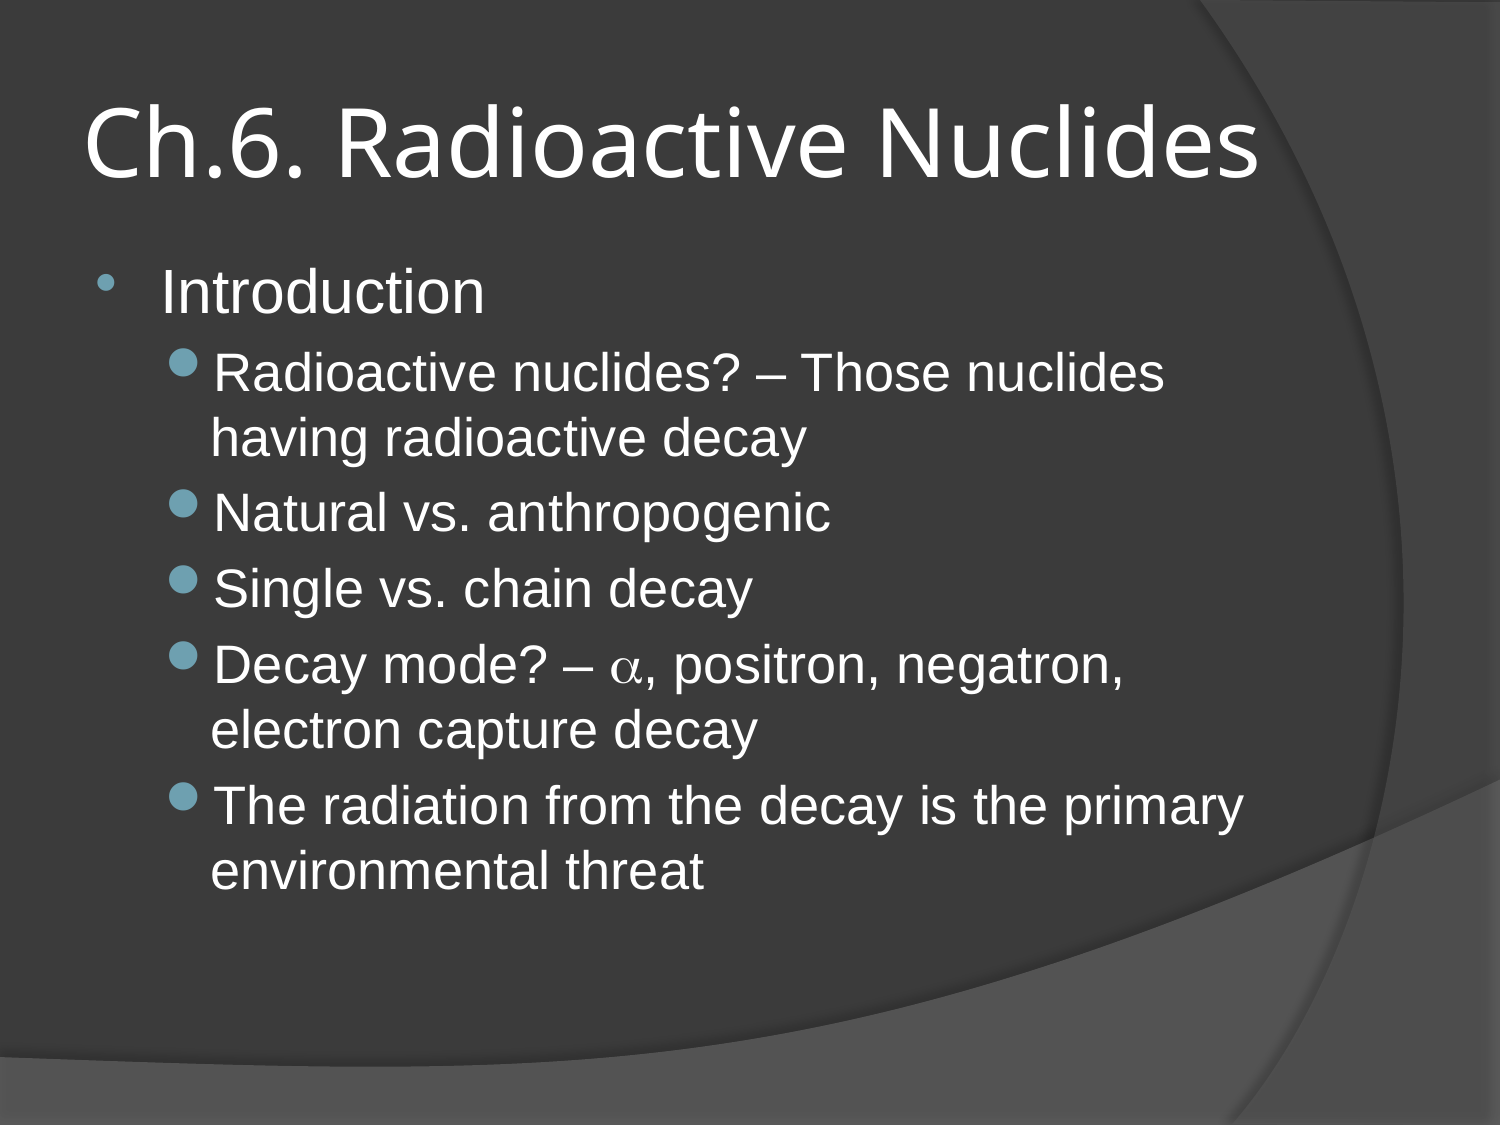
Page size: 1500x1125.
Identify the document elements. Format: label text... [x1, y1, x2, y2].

list Introduction Radioactive nuclides? – Those nuclides having radioactive decay Natural vs. anthropogenic Single vs. chain decay Decay mode? – a, positron, negatron, electron capture decay The radiation from the decay is the primary environmental threat [76, 243, 1302, 986]
title Ch.6. Radioactive Nuclides [75, 45, 1447, 233]
